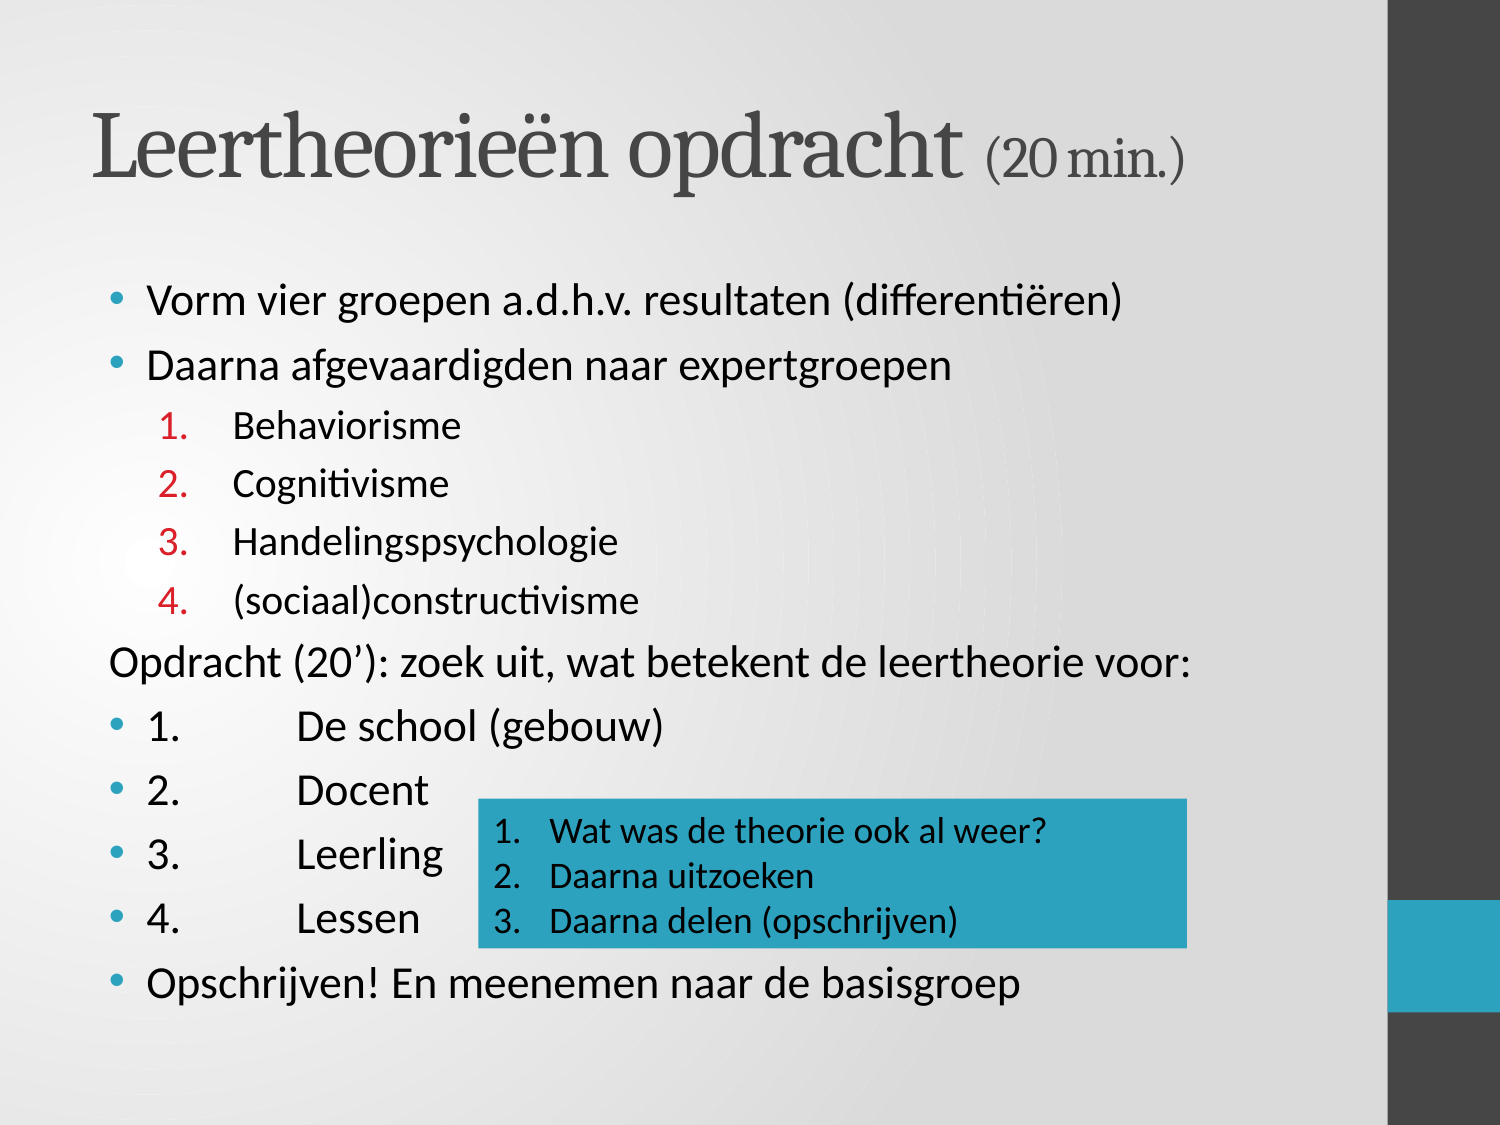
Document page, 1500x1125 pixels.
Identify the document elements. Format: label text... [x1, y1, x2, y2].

list Vorm vier groepen a.d.h.v. resultaten (differentiëren) Daarna afgevaardigden naar expertgroepen Behaviorisme Cognitivisme Handelingspsychologie (sociaal)constructivisme Opdracht (20’): zoek uit, wat betekent de leertheorie voor: 1. De school (gebouw) 2. Docent 3. Leerling 4. Lessen Opschrijven! En meenemen naar de basisgroep [75, 262, 1325, 1050]
text_box Wat was de theorie ook al weer? Daarna uitzoeken Daarna delen (opschrijven) [478, 798, 1187, 949]
title Leertheorieën opdracht (20 min.) [75, 45, 1325, 233]
